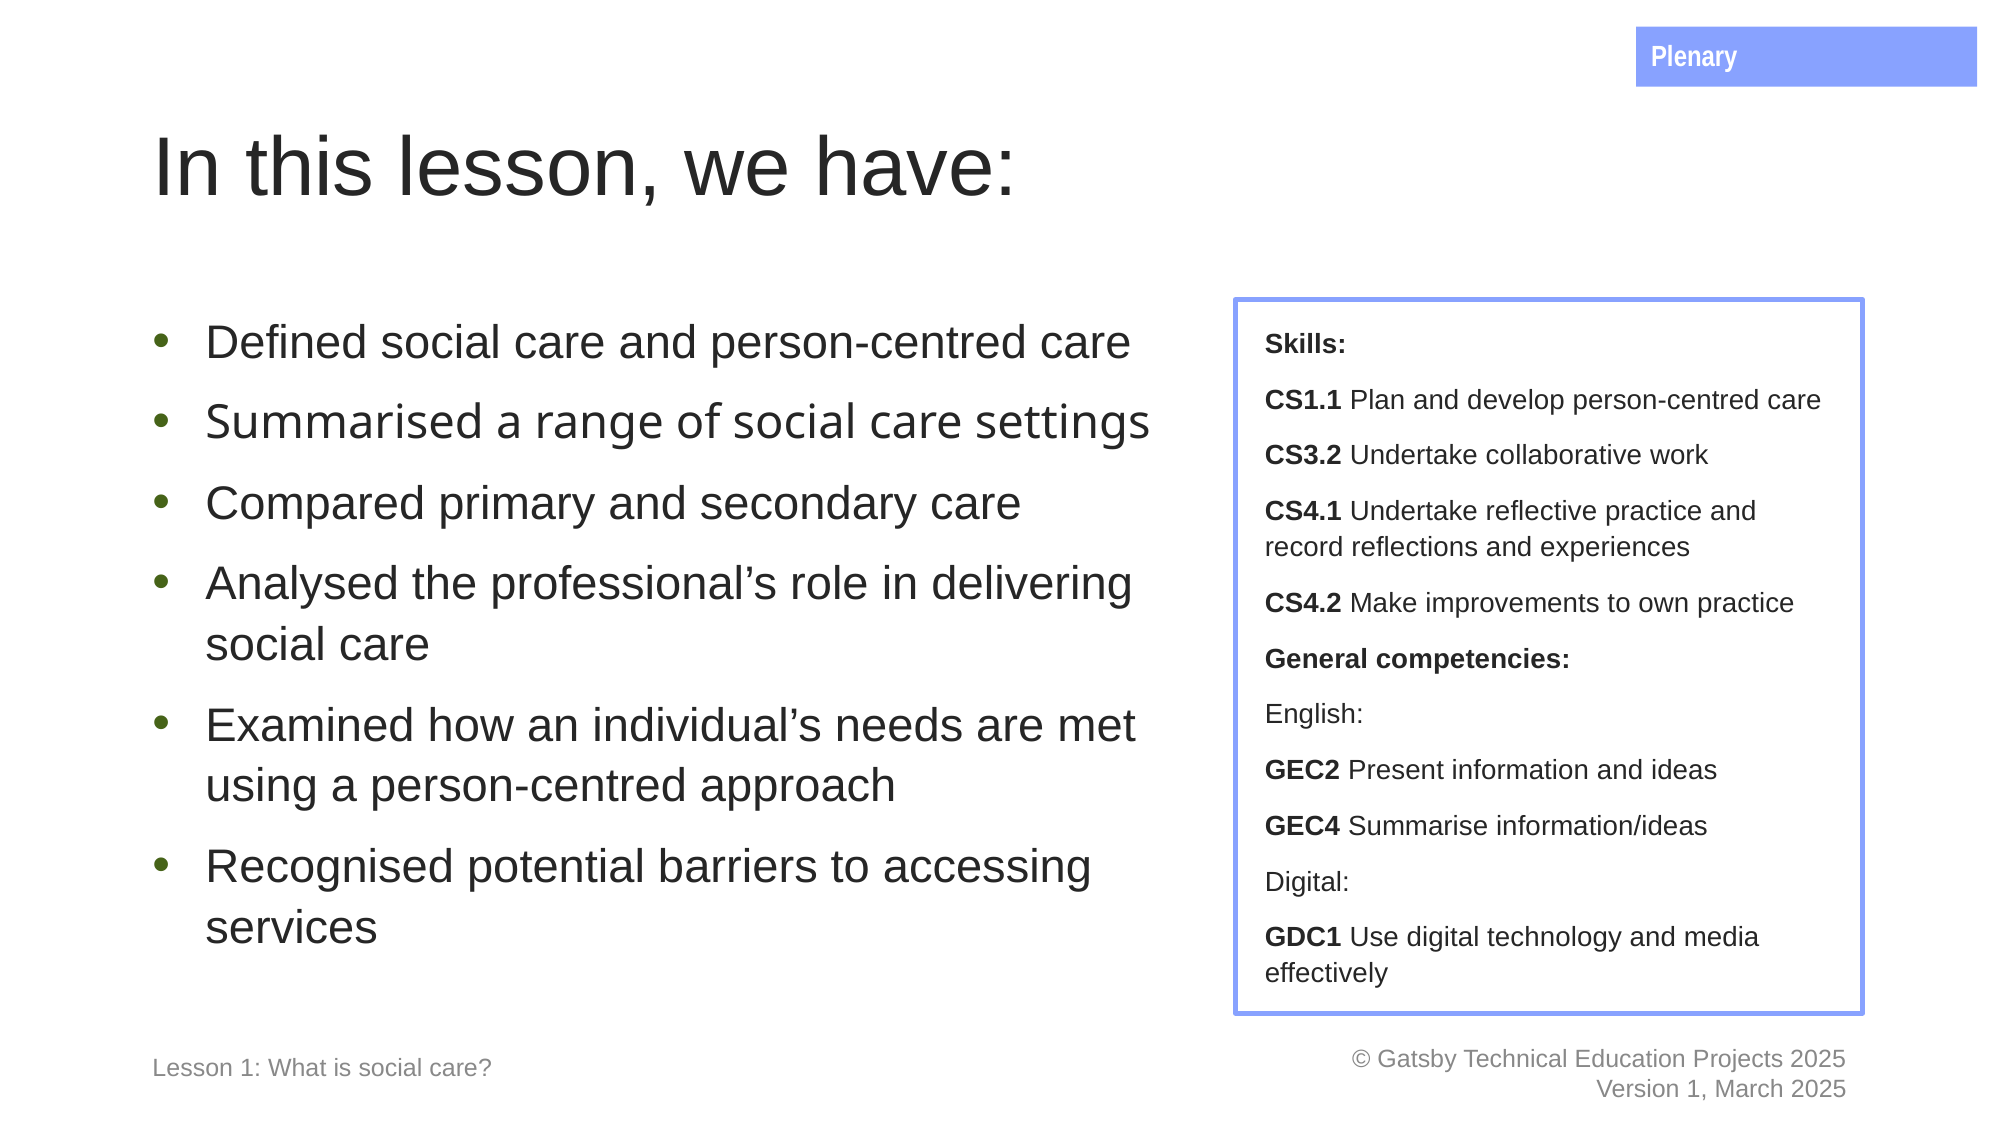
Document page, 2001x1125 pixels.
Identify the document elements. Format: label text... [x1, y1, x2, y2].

list Lesson 1: What is social care? [137, 1035, 829, 1096]
title In this lesson, we have: [137, 59, 1863, 278]
list Defined social care and person-centred care Summarised a range of social care settings Compared primary and secondary care Analysed the professional’s role in delivering social care Examined how an individual’s needs are met using a person-centred approach Recognised potential barriers to accessing services [137, 299, 1188, 1014]
list Skills: CS1.1 Plan and develop person-centred care CS3.2 Undertake collaborative work CS4.1 Undertake reflective practice and record reflections and experiences CS4.2 Make improvements to own practice General competencies: English: GEC2 Present information and ideas GEC4 Summarise information/ideas Digital: GDC1 Use digital technology and media effectively [1233, 297, 1865, 1016]
list Plenary [1636, 26, 1978, 87]
